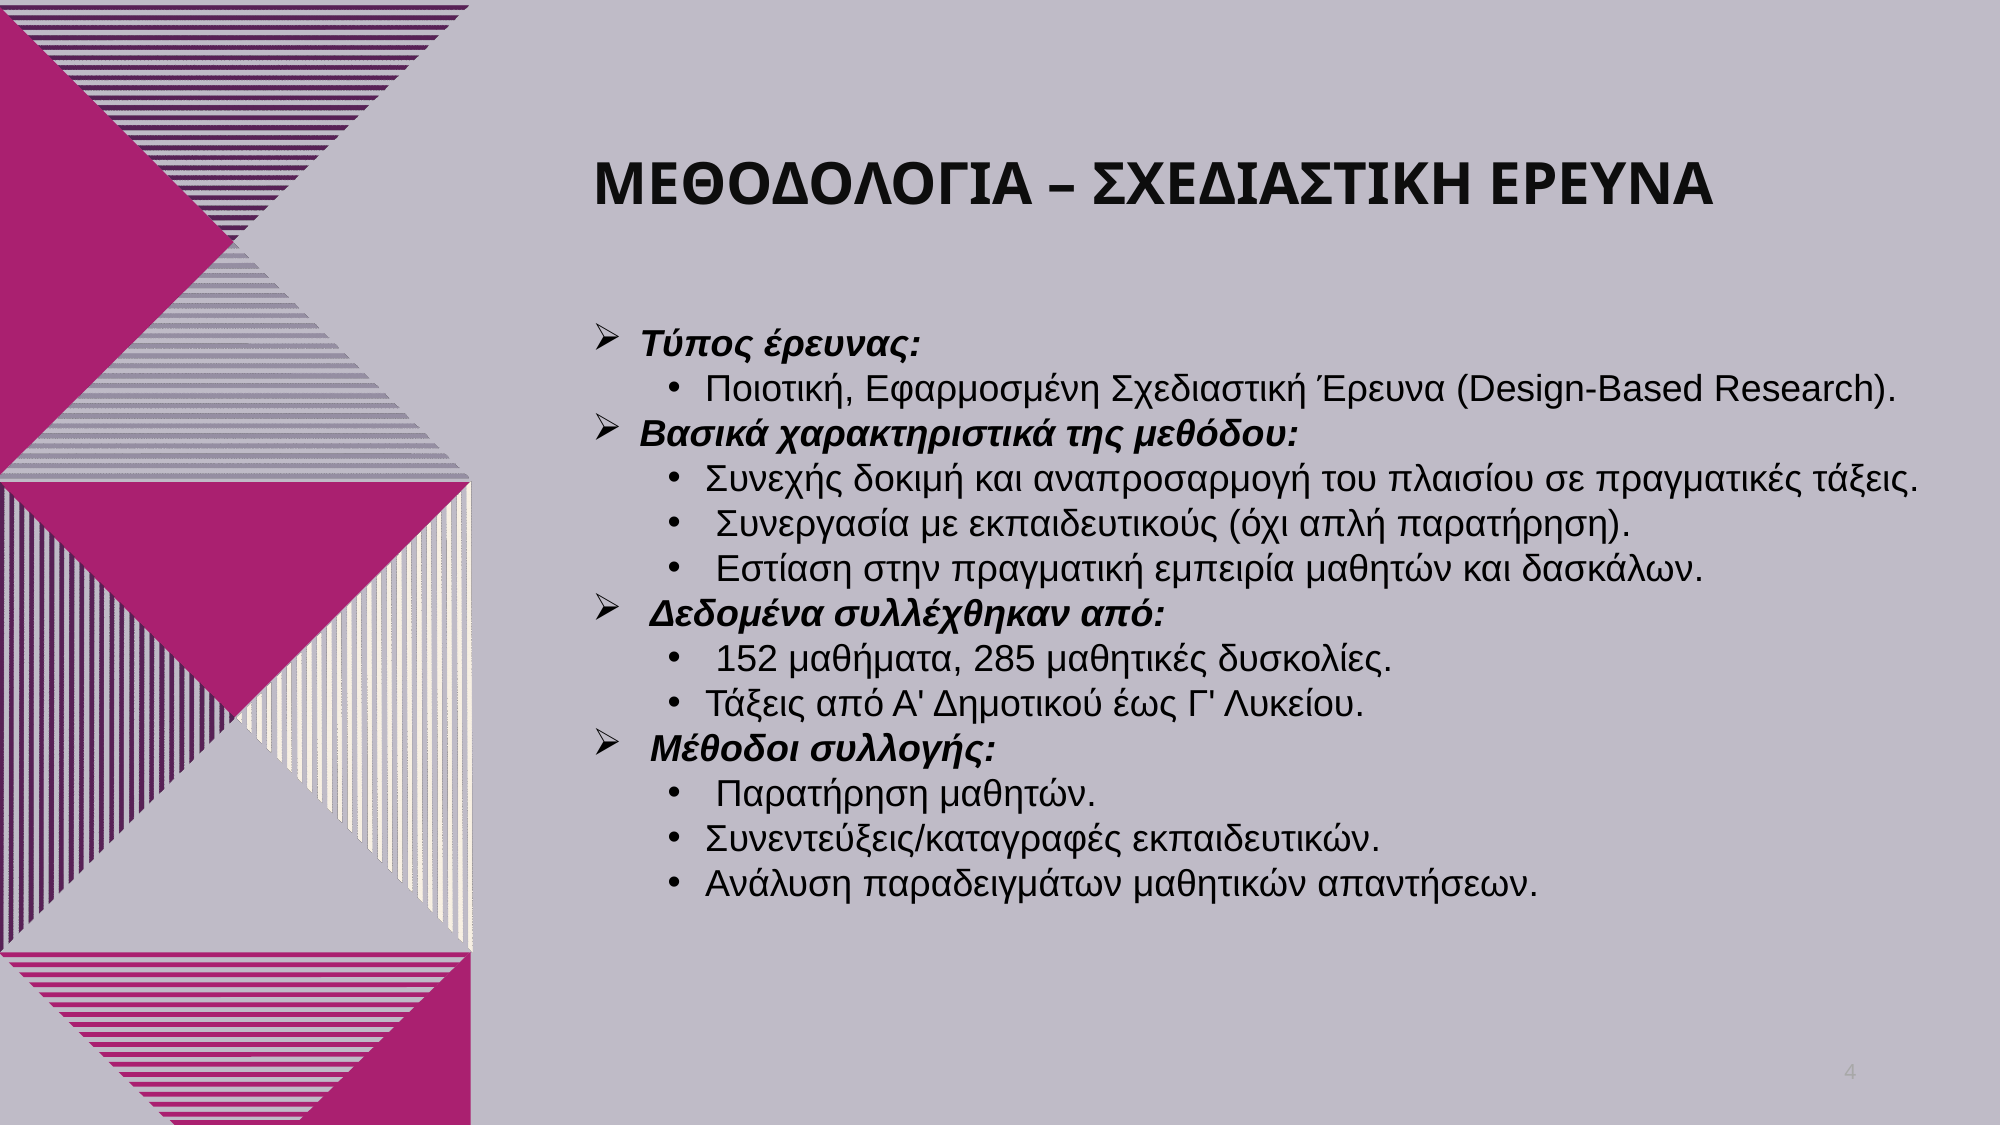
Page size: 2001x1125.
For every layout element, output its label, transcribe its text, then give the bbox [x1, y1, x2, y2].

picture [0, 483, 234, 951]
picture [0, 0, 468, 241]
title Μεθοδολογια – ΣχεδιαστικΗ Ερευνα [577, 146, 1872, 307]
picture [236, 481, 577, 952]
picture [0, 242, 469, 482]
list Τύπος έρευνας: Ποιοτική, Εφαρμοσμένη Σχεδιαστική Έρευνα (Design-Based Research). Βασικά χαρακτηριστικά της μεθόδου: Συνεχής δοκιμή και αναπροσαρμογή του πλαισίου σε πραγματικές τάξεις. Συνεργασία με εκπαιδευτικούς (όχι απλή παρατήρηση). Εστίαση στην πραγματική εμπειρία μαθητών και δασκάλων. Δεδομένα συλλέχθηκαν από: 152 μαθήματα, 285 μαθητικές δυσκολίες. Τάξεις από Α' Δημοτικού έως Γ' Λυκείου. Μέθοδοι συλλογής: Παρατήρηση μαθητών. Συνεντεύξεις/καταγραφές εκπαιδευτικών. Ανάλυση παραδειγμάτων μαθητικών απαντήσεων. [577, 307, 1938, 961]
slide_number 4 [1796, 1042, 1872, 1103]
